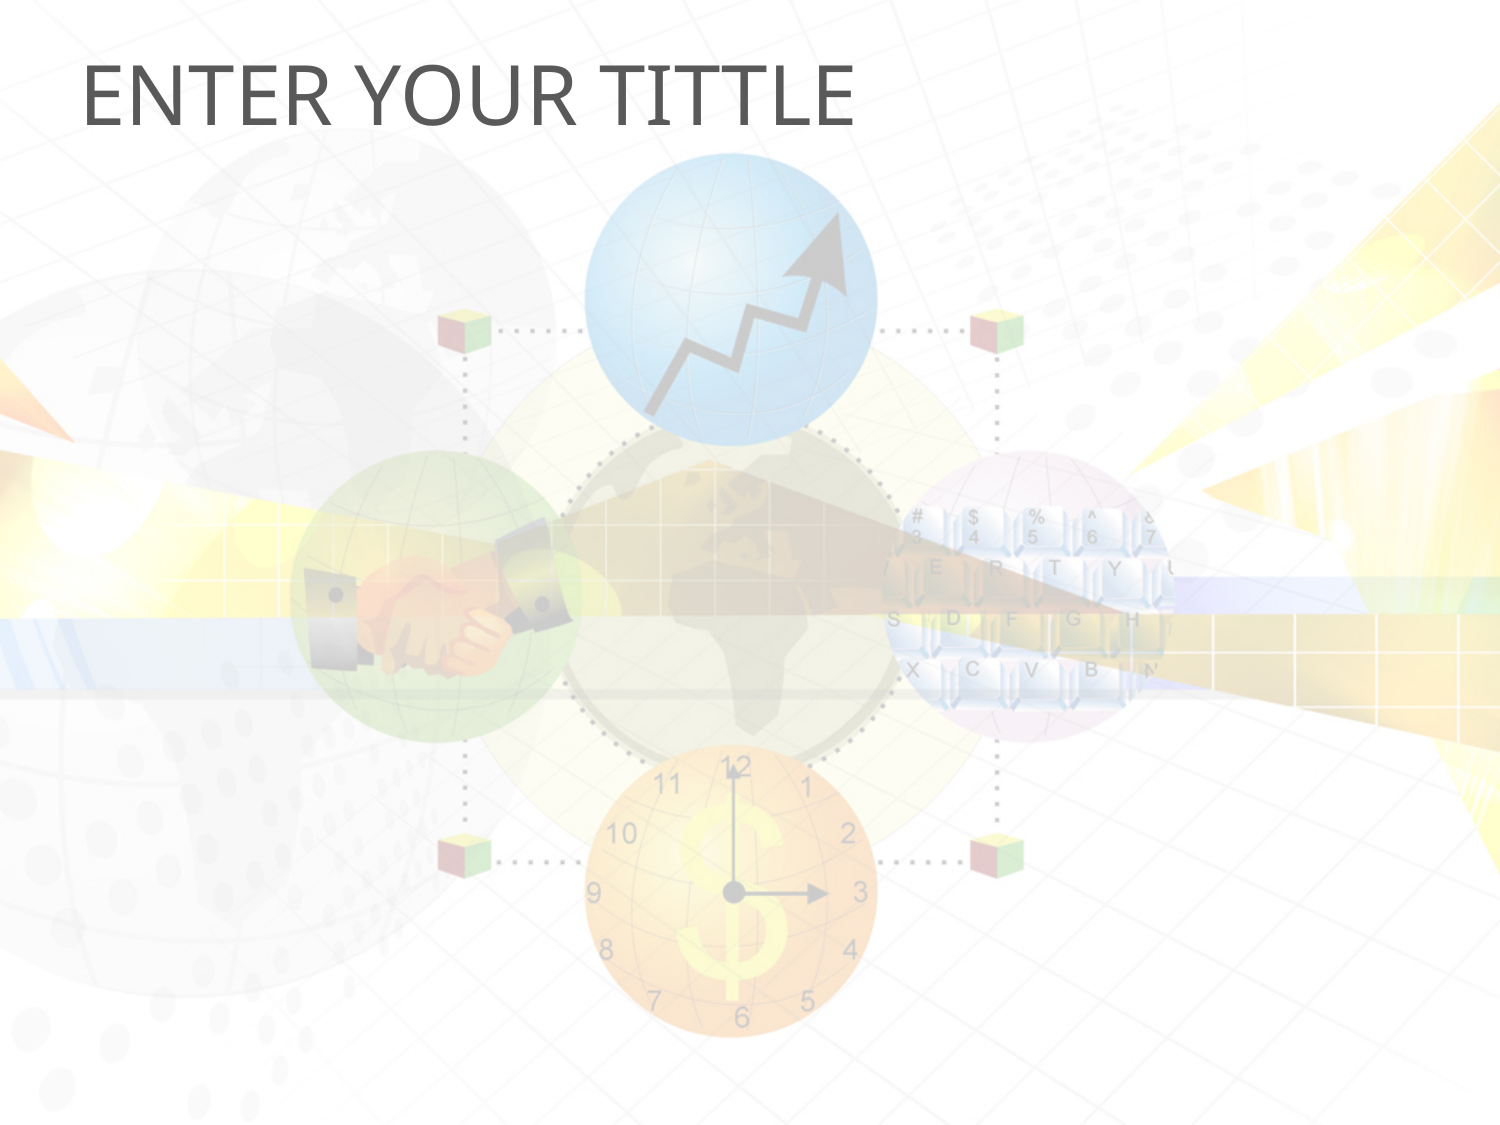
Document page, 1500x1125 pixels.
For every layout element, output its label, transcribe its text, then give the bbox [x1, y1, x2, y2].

text_box ENTER YOUR TITTLE [64, 35, 1096, 150]
picture [0, 0, 1500, 1125]
